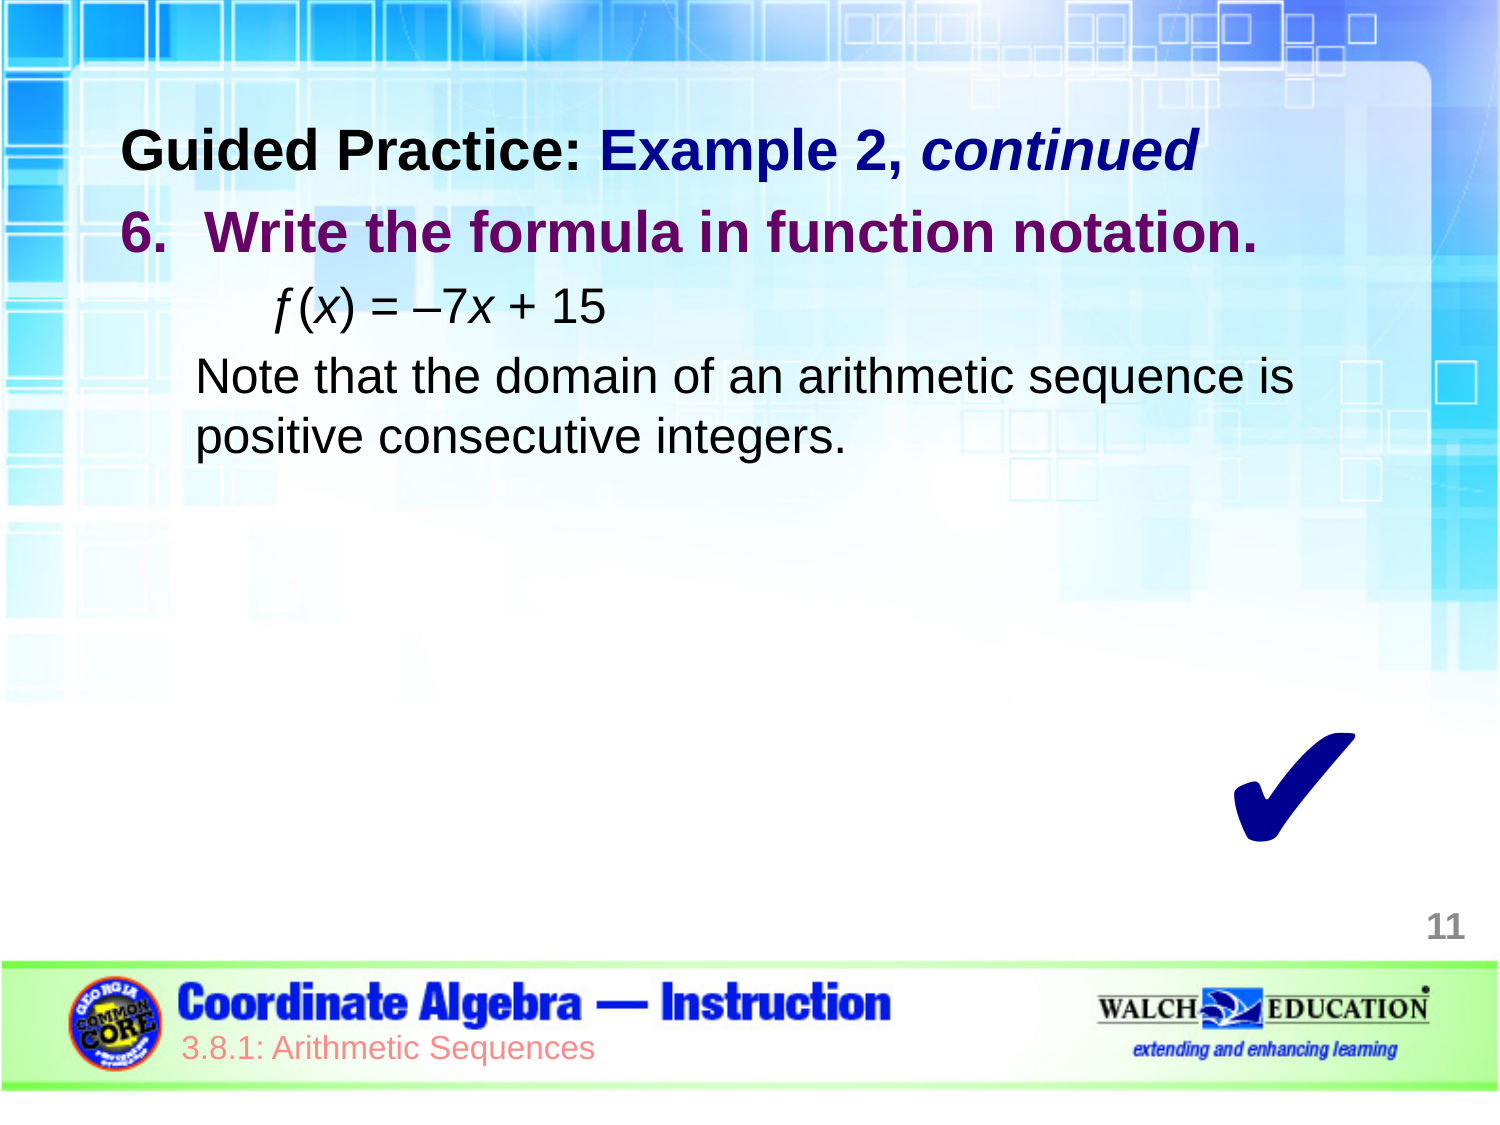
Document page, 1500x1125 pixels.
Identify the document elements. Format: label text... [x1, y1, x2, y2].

footer 3.8.1: Arithmetic Sequences [166, 1024, 1080, 1069]
picture [1, 0, 1500, 1091]
slide_number 11 [1361, 901, 1481, 949]
text_box ✔ [1128, 651, 1394, 907]
subtitle Guided Practice: Example 2, continued Write the formula in function notation. ƒ(x) = –7x + 15 Note that the domain of an arithmetic sequence is positive consecutive integers. [105, 105, 1394, 925]
